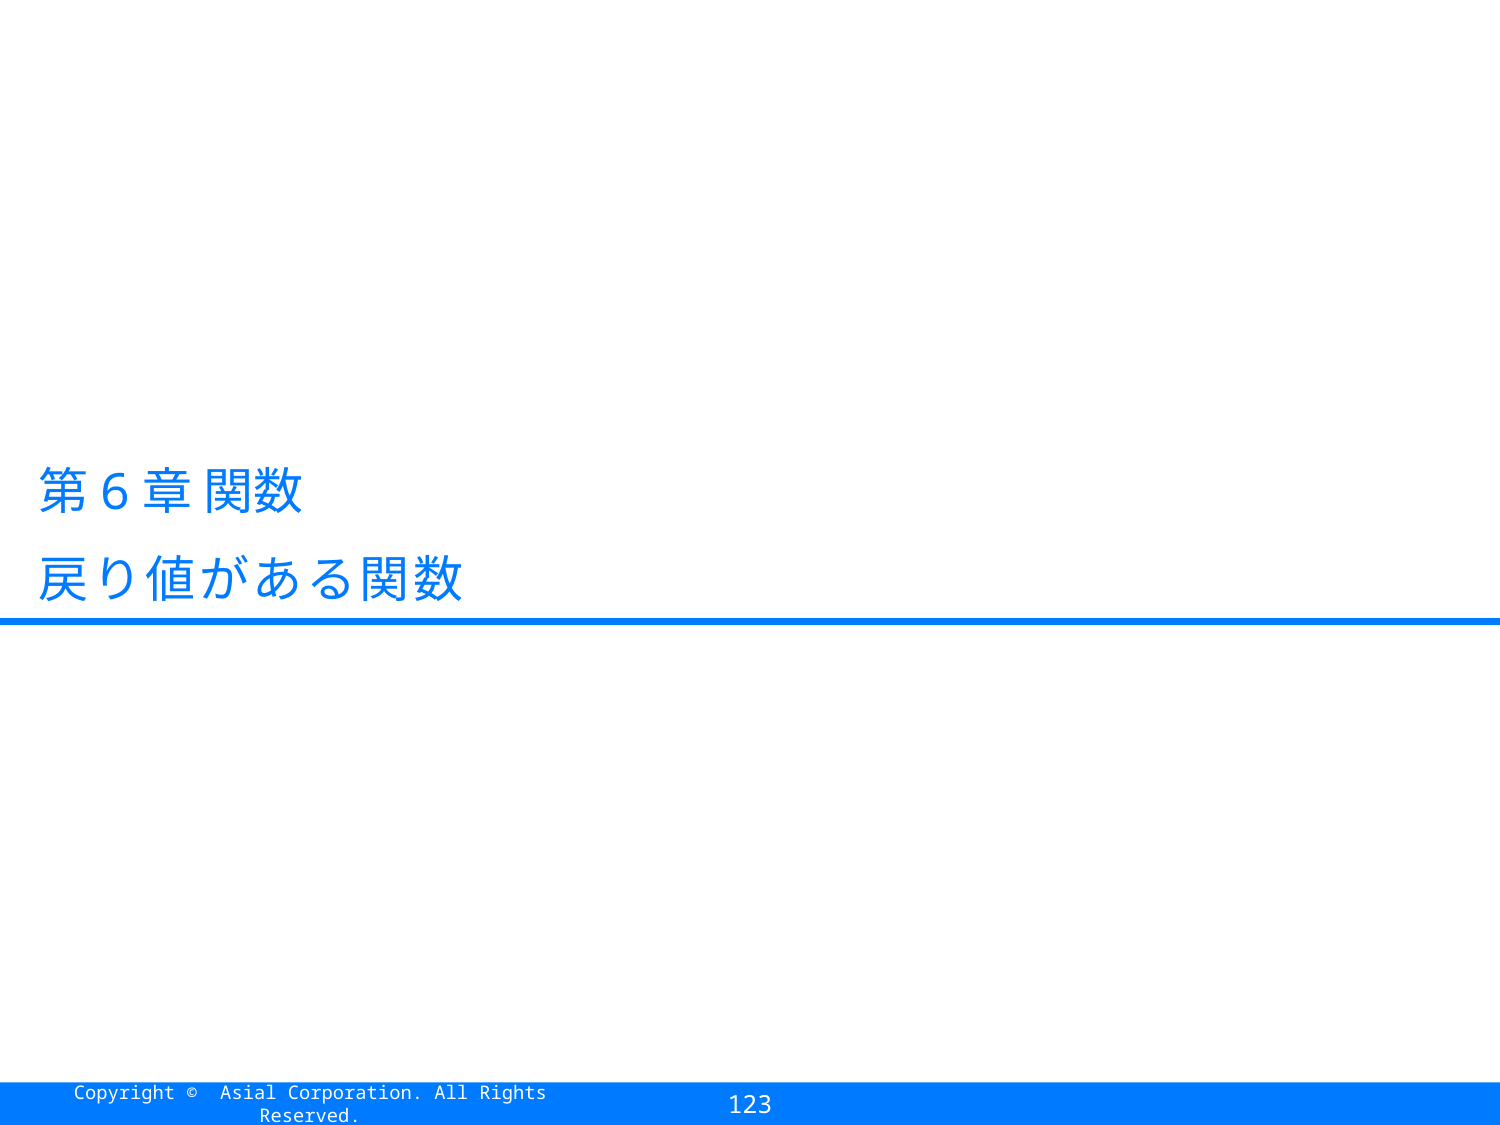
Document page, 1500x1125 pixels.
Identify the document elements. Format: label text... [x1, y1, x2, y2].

slide_number 123 [581, 1075, 919, 1125]
title 戻り値がある関数 [23, 538, 1500, 616]
list 第6章 関数 [23, 444, 1500, 536]
